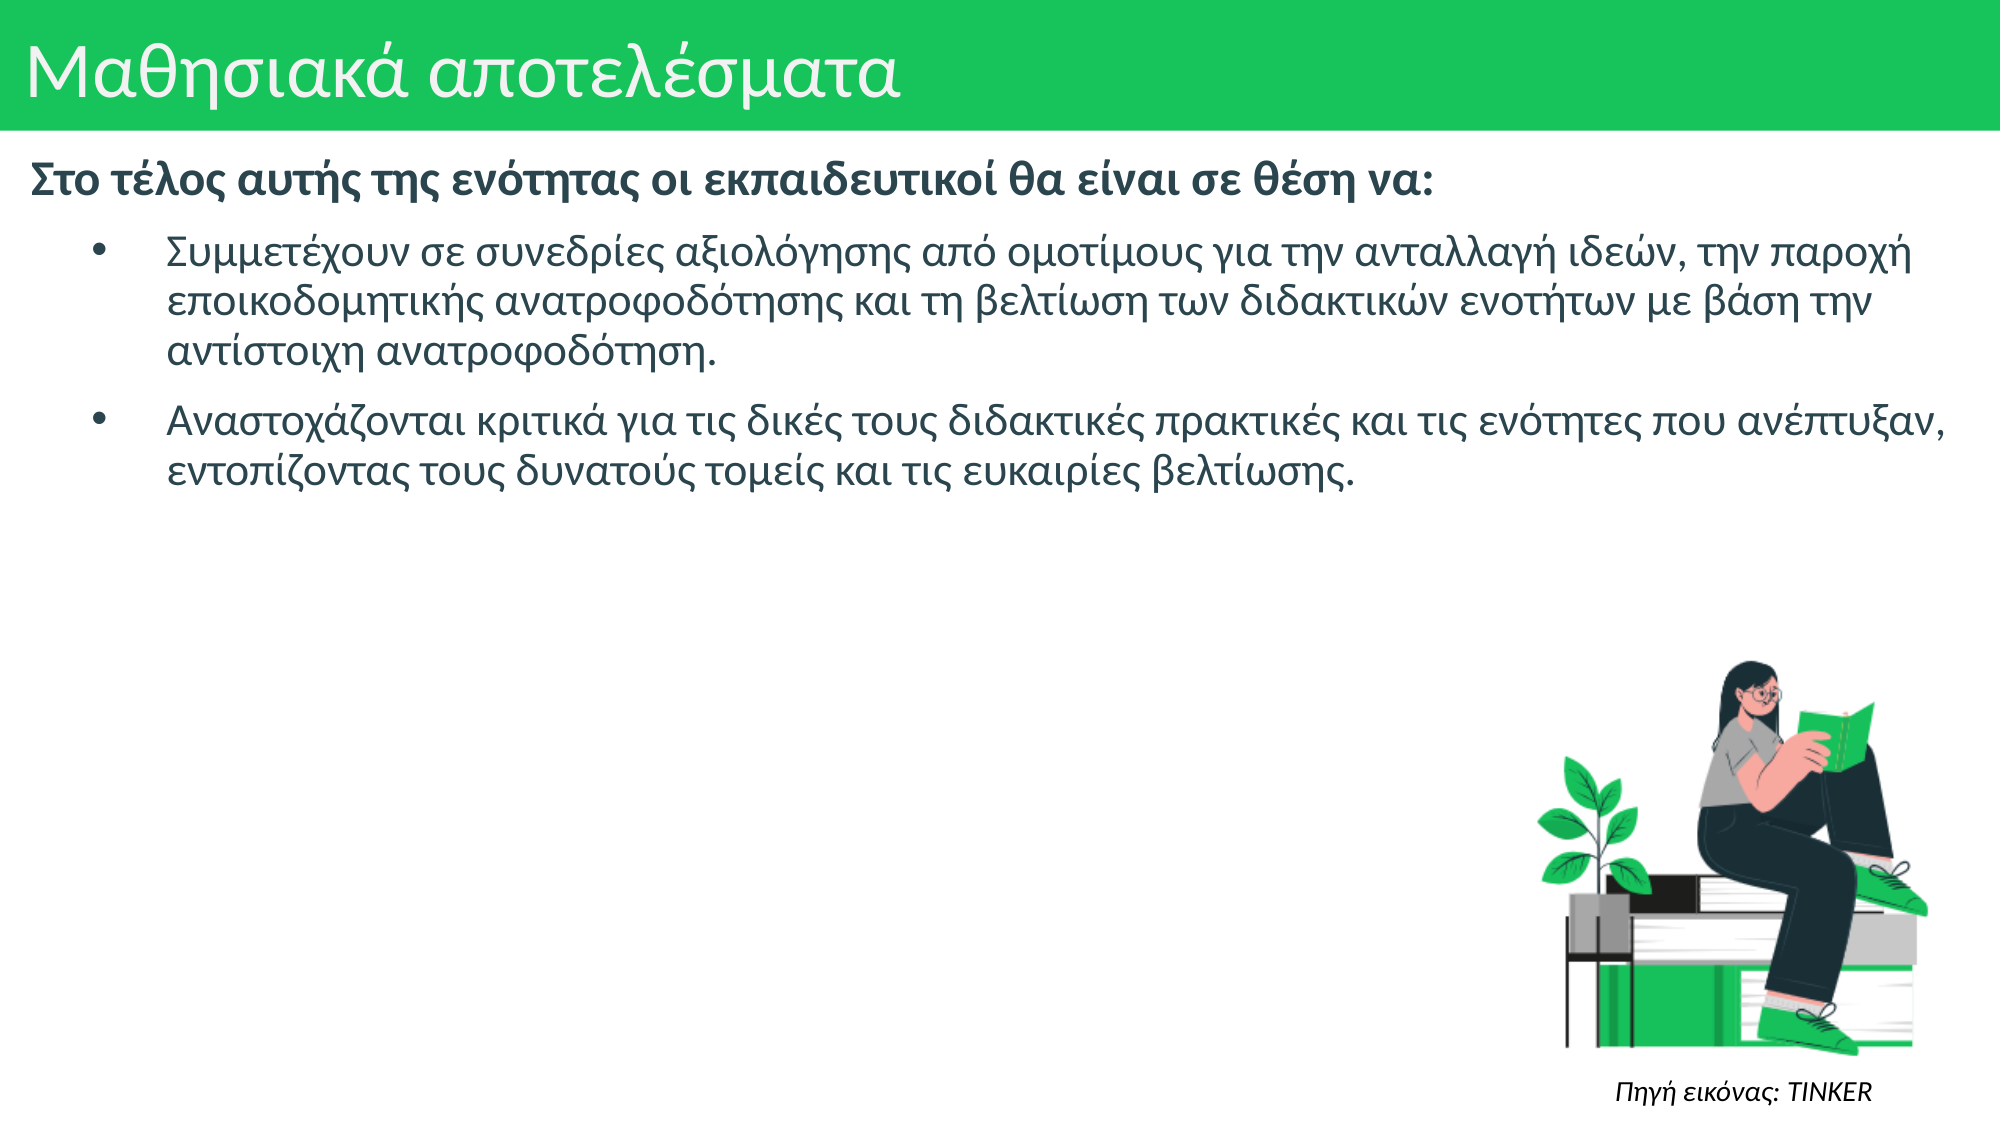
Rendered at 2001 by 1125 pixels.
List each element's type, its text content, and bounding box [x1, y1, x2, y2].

picture [1533, 655, 1936, 1068]
title Μαθησιακά αποτελέσματα [16, 13, 1976, 131]
list Στο τέλος αυτής της ενότητας οι εκπαιδευτικοί θα είναι σε θέση να: Συμμετέχουν σε συνεδρίες αξιολόγησης από ομοτίμους για την ανταλλαγή ιδεών, την παροχή εποικοδομητικής ανατροφοδότησης και τη βελτίωση των διδακτικών ενοτήτων με βάση την αντίστοιχη ανατροφοδότηση. Αναστοχάζονται κριτικά για τις δικές τους διδακτικές πρακτικές και τις ενότητες που ανέπτυξαν, εντοπίζοντας τους δυνατούς τομείς και τις ευκαιρίες βελτίωσης. [16, 144, 1976, 1108]
text_box Πηγή εικόνας: TINKER [1487, 1057, 2000, 1114]
